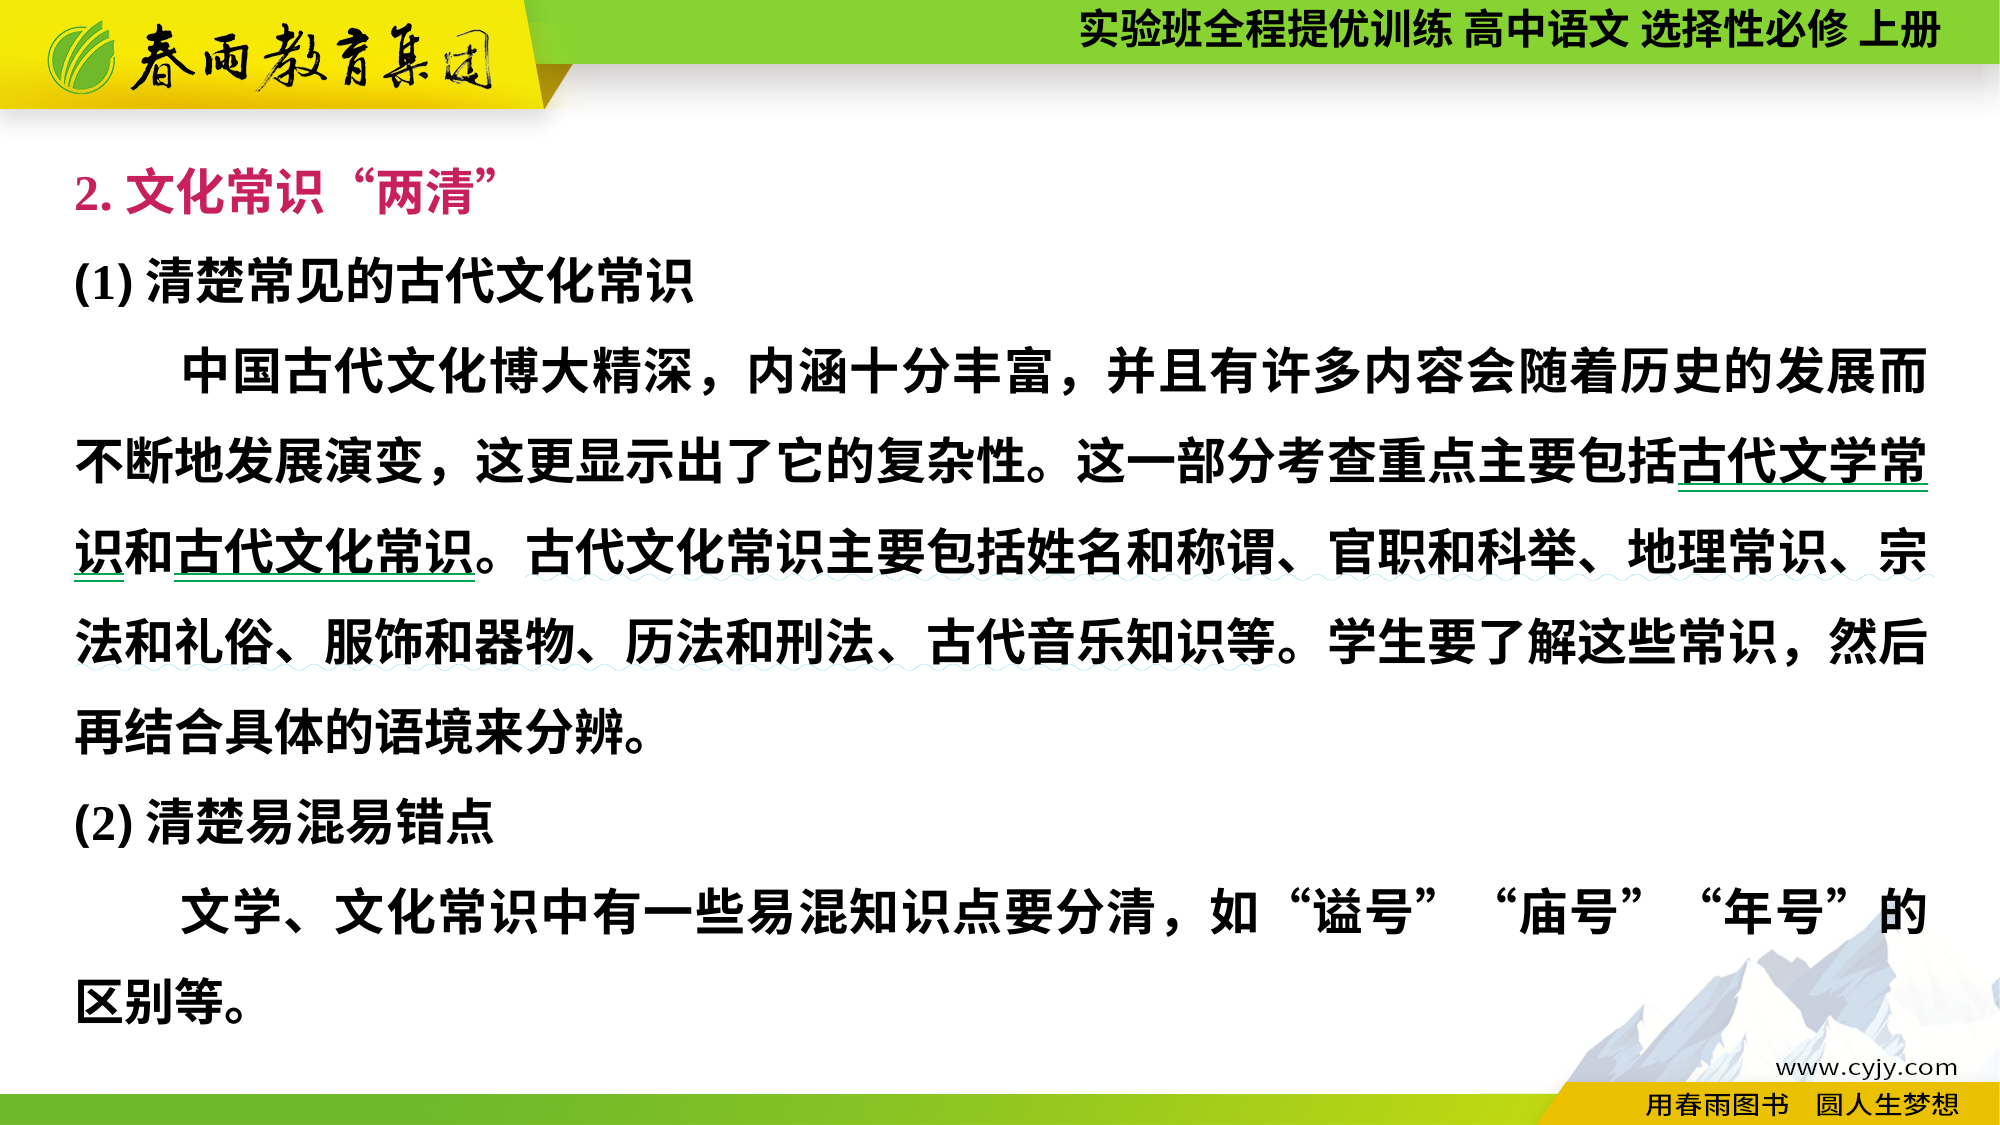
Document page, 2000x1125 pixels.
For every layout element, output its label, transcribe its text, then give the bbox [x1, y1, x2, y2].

picture [0, 0, 2000, 1125]
list 2.文化常识“两清” (1)清楚常见的古代文化常识 中国古代文化博大精深，内涵十分丰富，并且有许多内容会随着历史的发展而不断地发展演变，这更显示出了它的复杂性。这一部分考查重点主要包括古代文学常识和古代文化常识。古代文化常识主要包括姓名和称谓、官职和科举、地理常识、宗法和礼俗、服饰和器物、历法和刑法、古代音乐知识等。学生要了解这些常识，然后再结合具体的语境来分辨。 (2)清楚易混易错点 文学、文化常识中有一些易混知识点要分清，如“谥号”“庙号”“年号”的区别等。 [59, 122, 1944, 1047]
